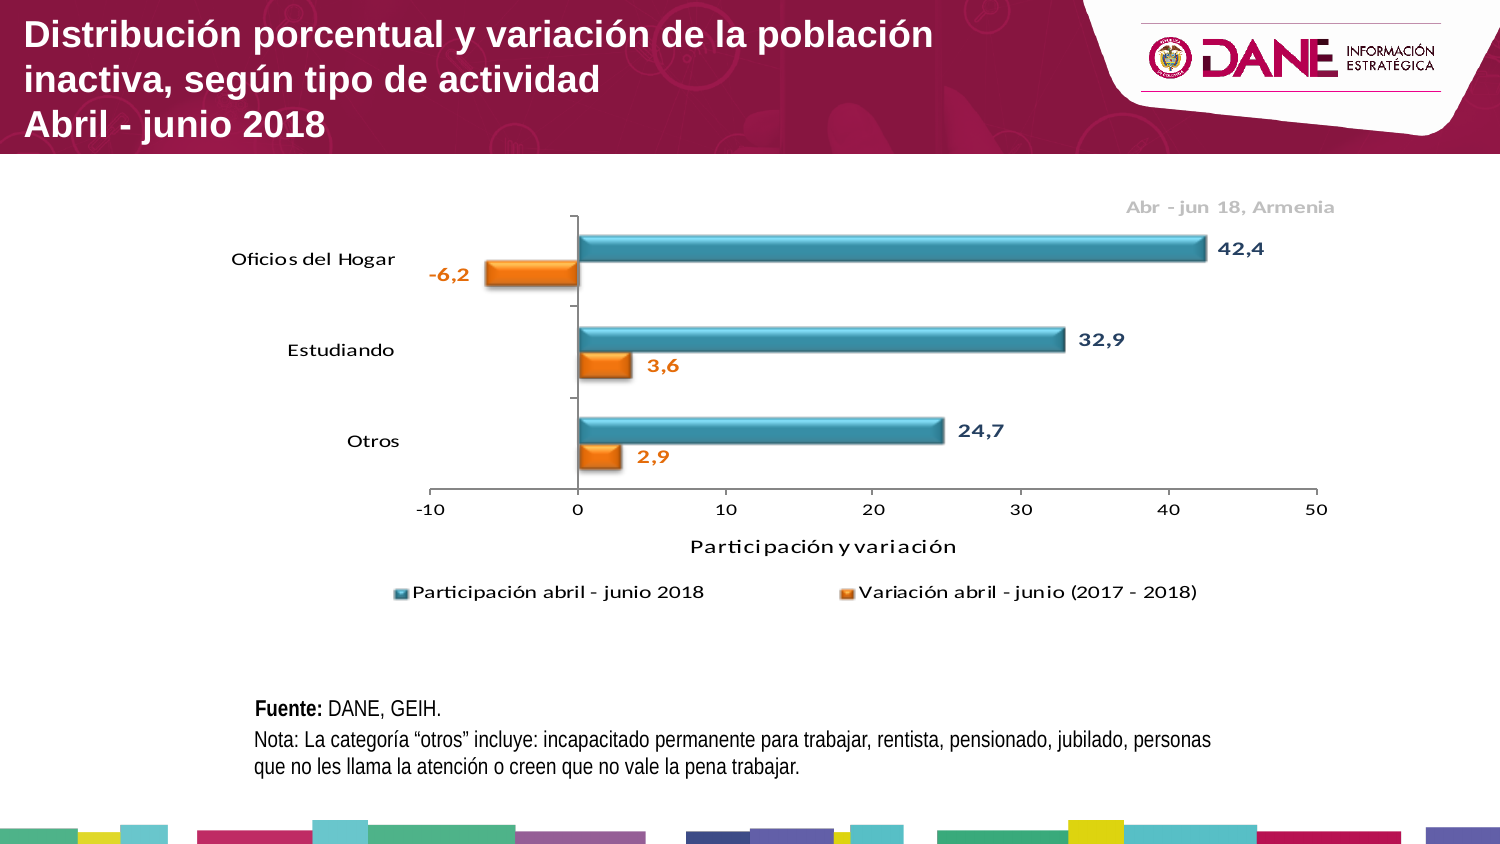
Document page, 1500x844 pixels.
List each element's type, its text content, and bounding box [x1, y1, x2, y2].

picture [225, 194, 1342, 612]
text_box Fuente: DANE, GEIH. [243, 685, 463, 729]
picture [0, 820, 1500, 844]
picture [1081, 148, 1500, 154]
text_box Distribución porcentual y variación de la población inactiva, según tipo de actividad Abril - junio 2018 [0, 2, 1081, 154]
text_box Nota: La categoría “otros” incluye: incapacitado permanente para trabajar, rentista, pensionado, jubilado, personas que no les llama la atención o creen que no vale la pena trabajar. [242, 717, 1254, 787]
picture [1139, 15, 1442, 101]
